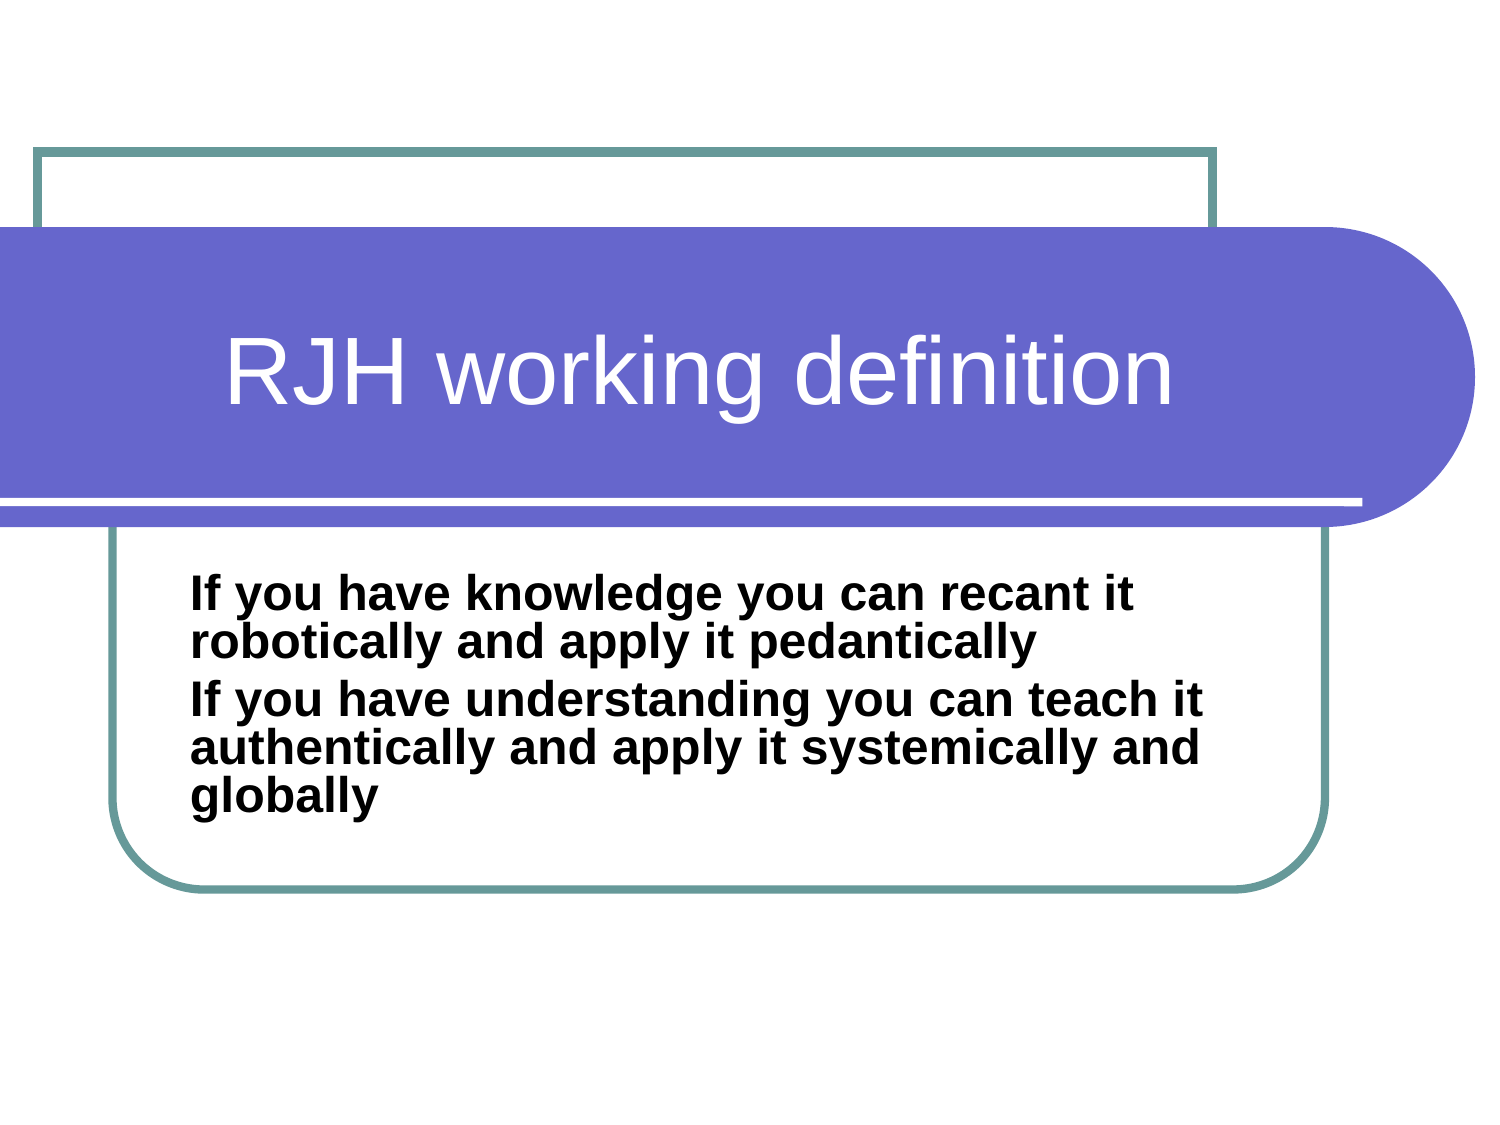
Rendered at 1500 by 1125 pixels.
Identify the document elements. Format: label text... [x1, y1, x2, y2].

subtitle If you have knowledge you can recant it robotically and apply it pedantically If you have understanding you can teach it authentically and apply it systemically and globally [174, 564, 1263, 840]
title RJH working definition [37, 233, 1363, 499]
